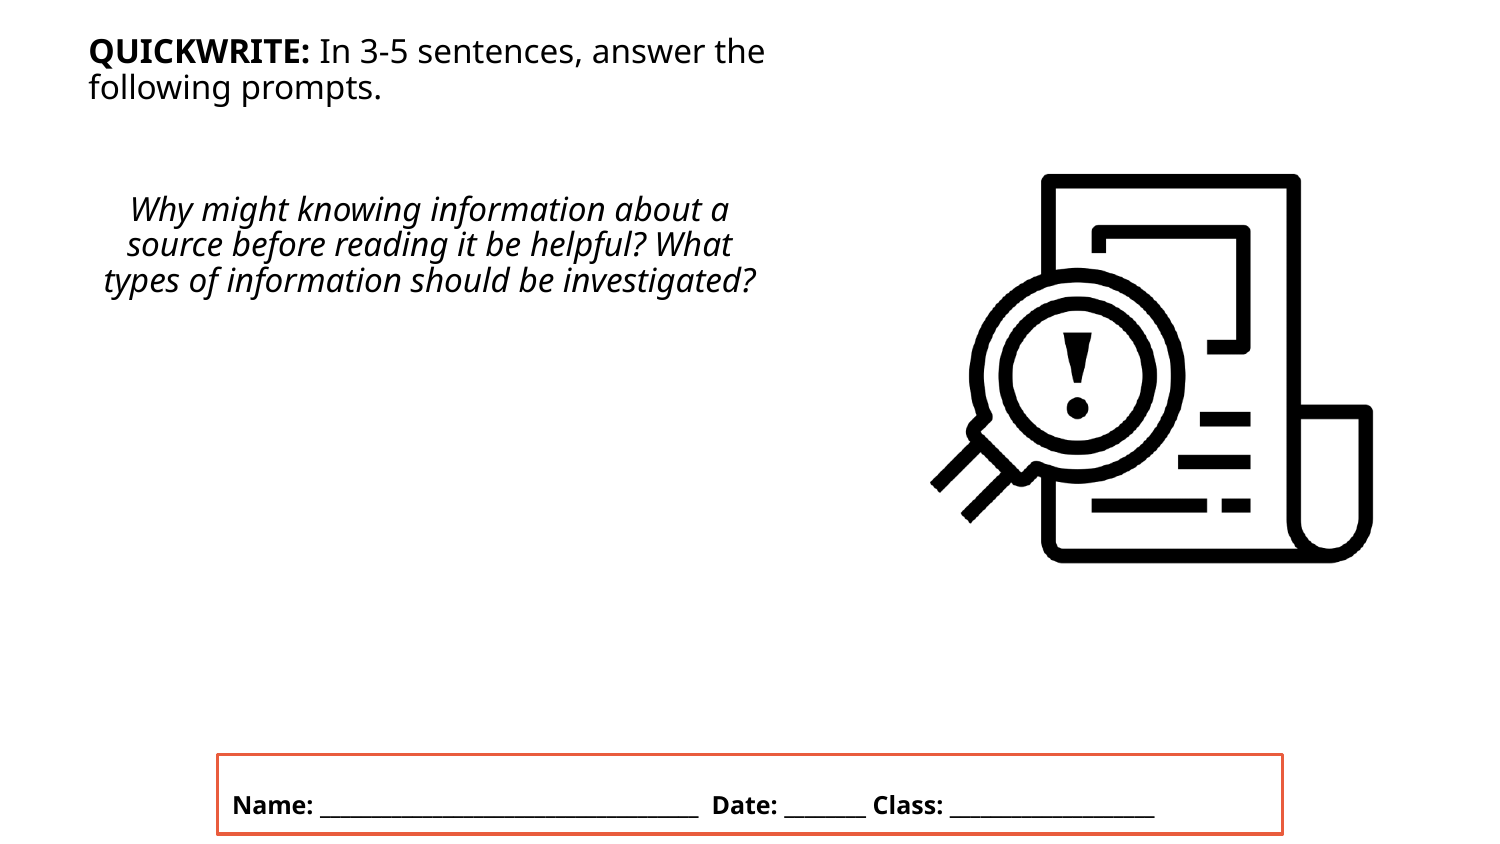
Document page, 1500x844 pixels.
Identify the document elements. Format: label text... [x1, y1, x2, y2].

text_box Name: _____________________________________ Date: ________ Class: ____________________ [217, 754, 1283, 834]
picture [920, 136, 1391, 619]
list QUICKWRITE: In 3-5 sentences, answer the following prompts. Why might knowing information about a source before reading it be helpful? What types of information should be investigated? [77, 29, 783, 727]
